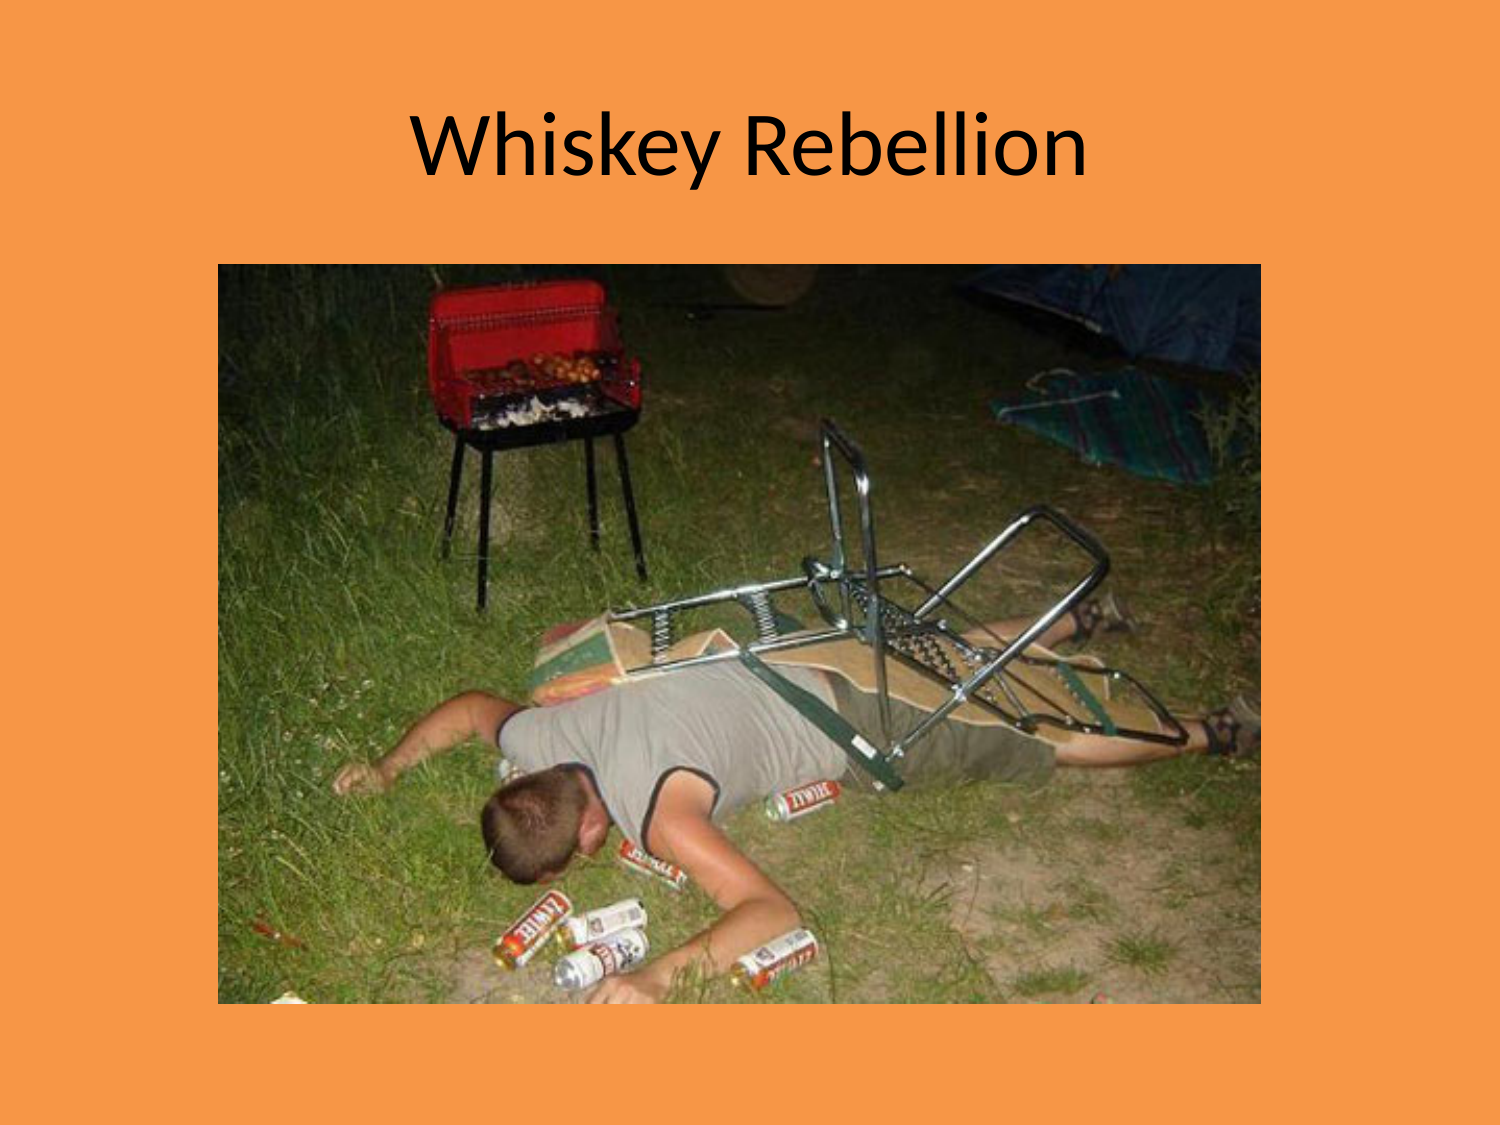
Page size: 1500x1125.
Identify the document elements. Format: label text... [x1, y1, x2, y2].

title Whiskey Rebellion [75, 45, 1425, 233]
picture [218, 264, 1261, 1005]
